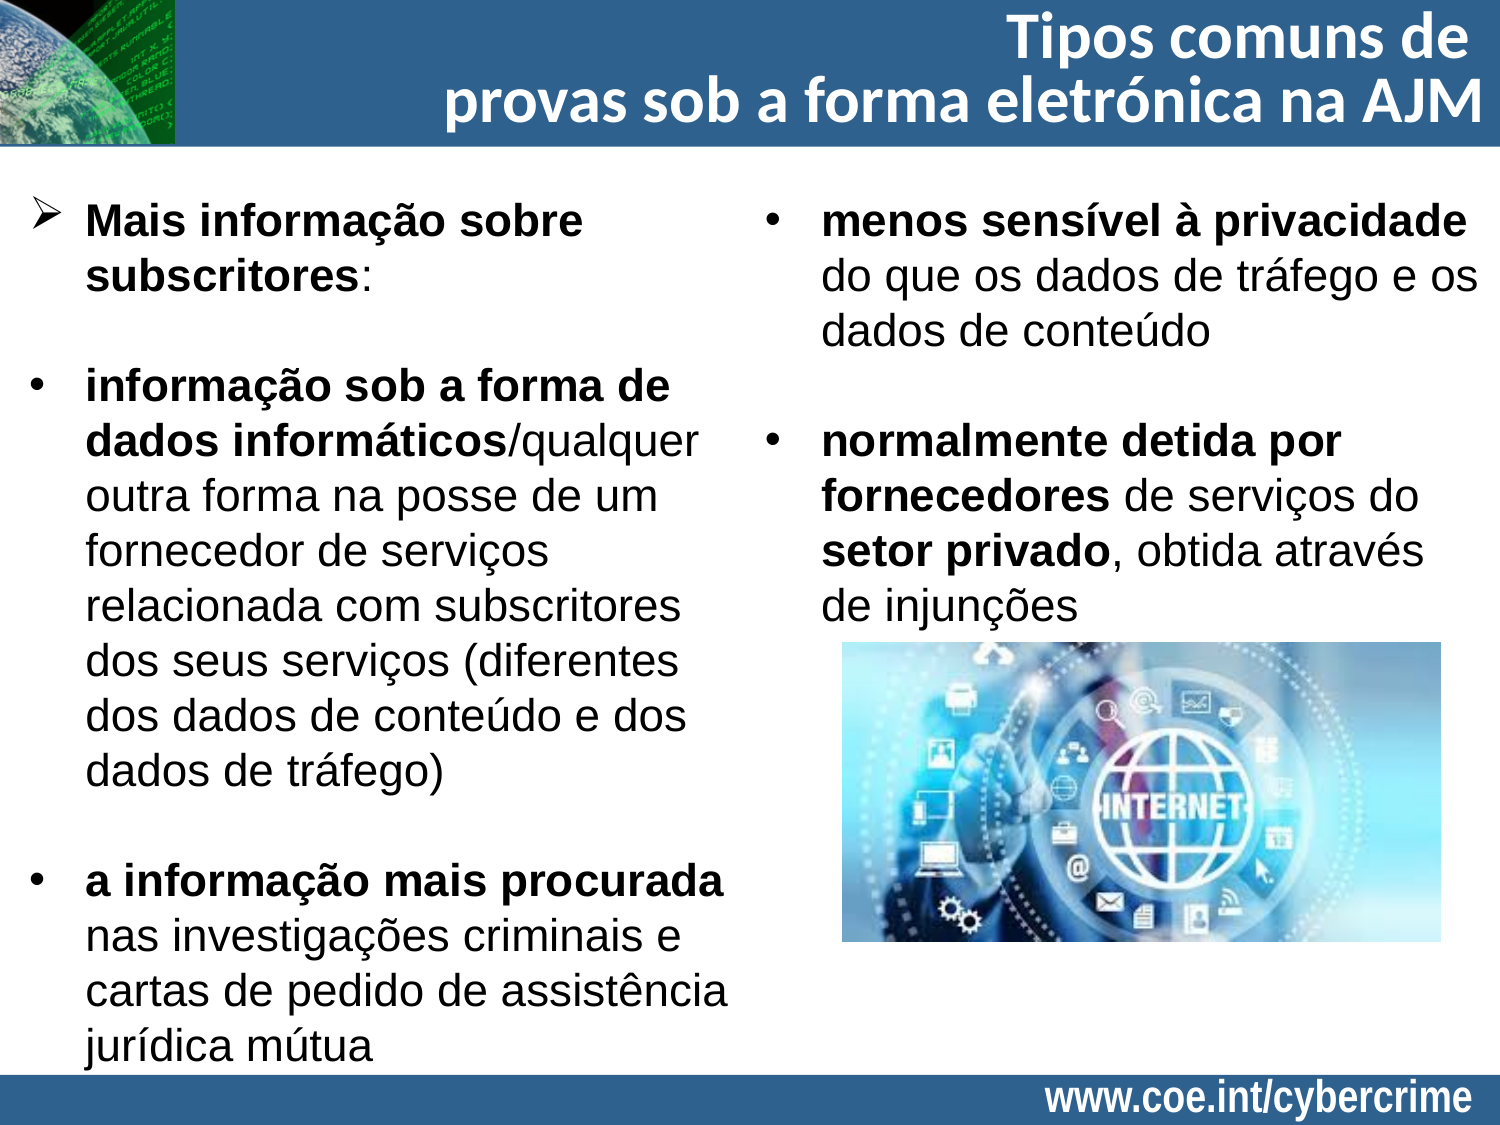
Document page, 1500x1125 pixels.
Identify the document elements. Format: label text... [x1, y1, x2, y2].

picture [841, 641, 1441, 942]
text_box Tipos comuns de provas sob a forma eletrónica na AJM [177, 0, 1500, 149]
text_box Mais informação sobre subscritores: informação sob a forma de dados informáticos/qualquer outra forma na posse de um fornecedor de serviços relacionada com subscritores dos seus serviços (diferentes dos dados de conteúdo e dos dados de tráfego) a informação mais procurada nas investigações criminais e cartas de pedido de assistência jurídica mútua [14, 183, 765, 1079]
text_box menos sensível à privacidade do que os dados de tráfego e os dados de conteúdo normalmente detida por fornecedores de serviços do setor privado, obtida através de injunções [765, 183, 1500, 683]
text_box www.coe.int/cybercrime [1030, 1059, 1500, 1125]
text_box [0, 1073, 1030, 1125]
picture [0, 0, 175, 144]
